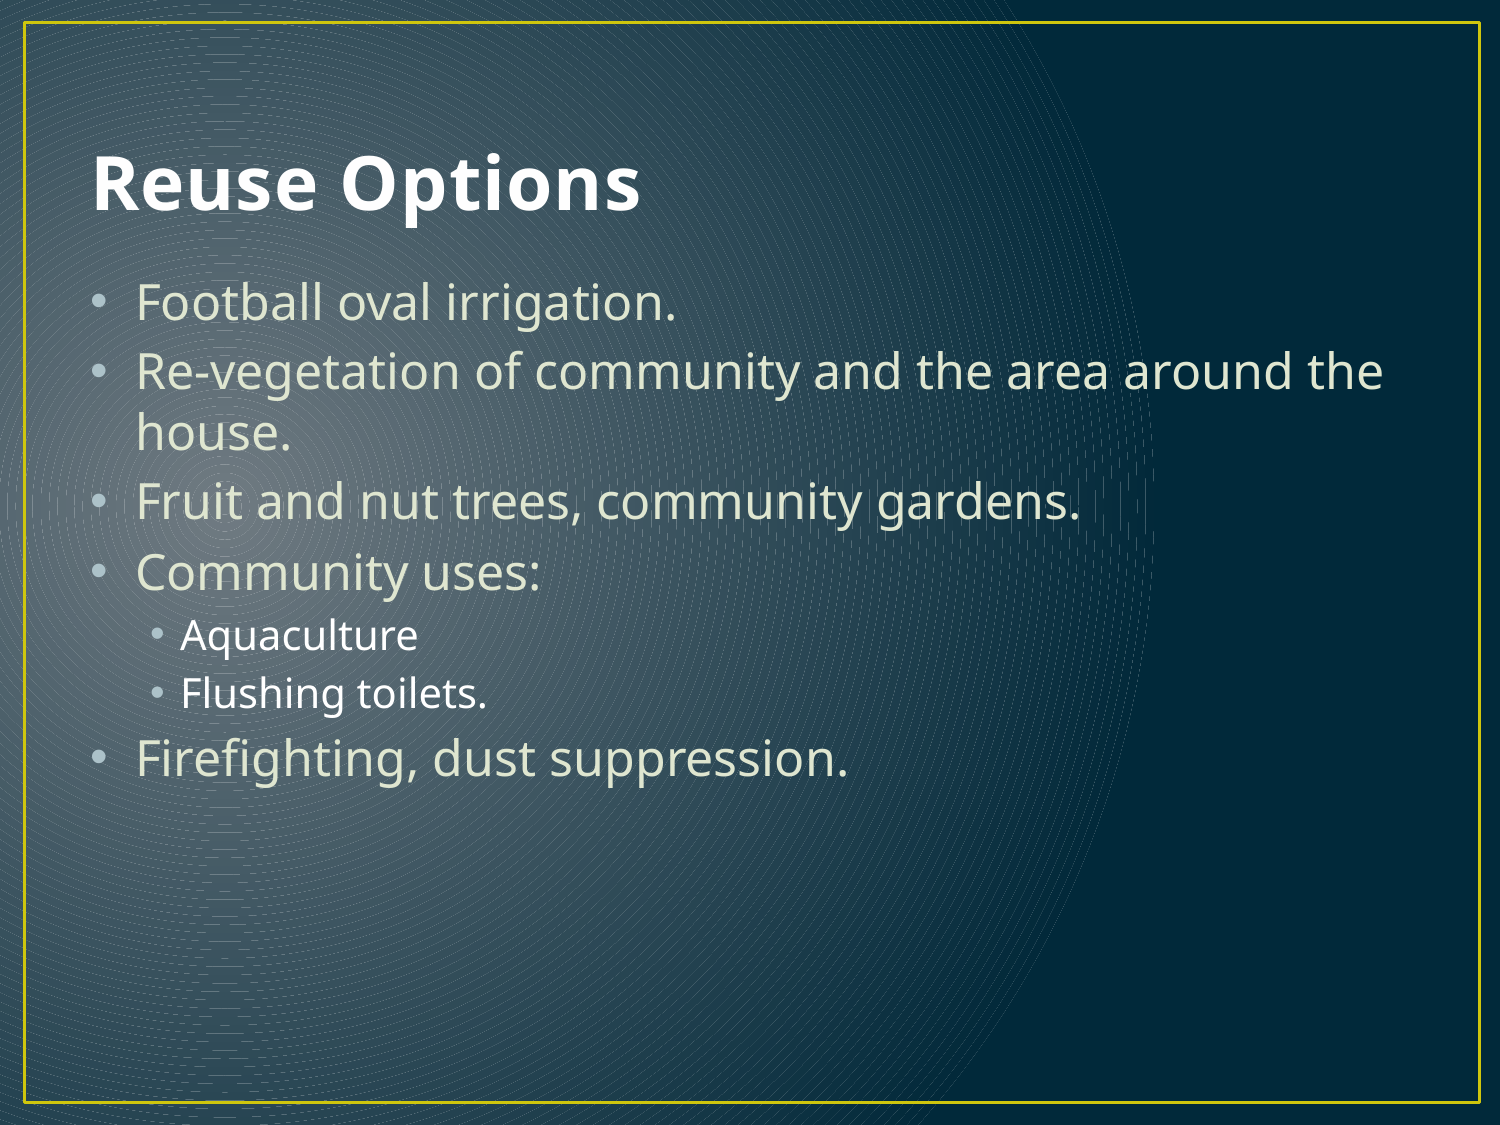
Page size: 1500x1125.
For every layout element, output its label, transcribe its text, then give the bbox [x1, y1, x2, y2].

list Football oval irrigation. Re-vegetation of community and the area around the house. Fruit and nut trees, community gardens. Community uses: Aquaculture Flushing toilets. Firefighting, dust suppression. [75, 262, 1425, 1005]
title Reuse Options [75, 45, 1425, 233]
